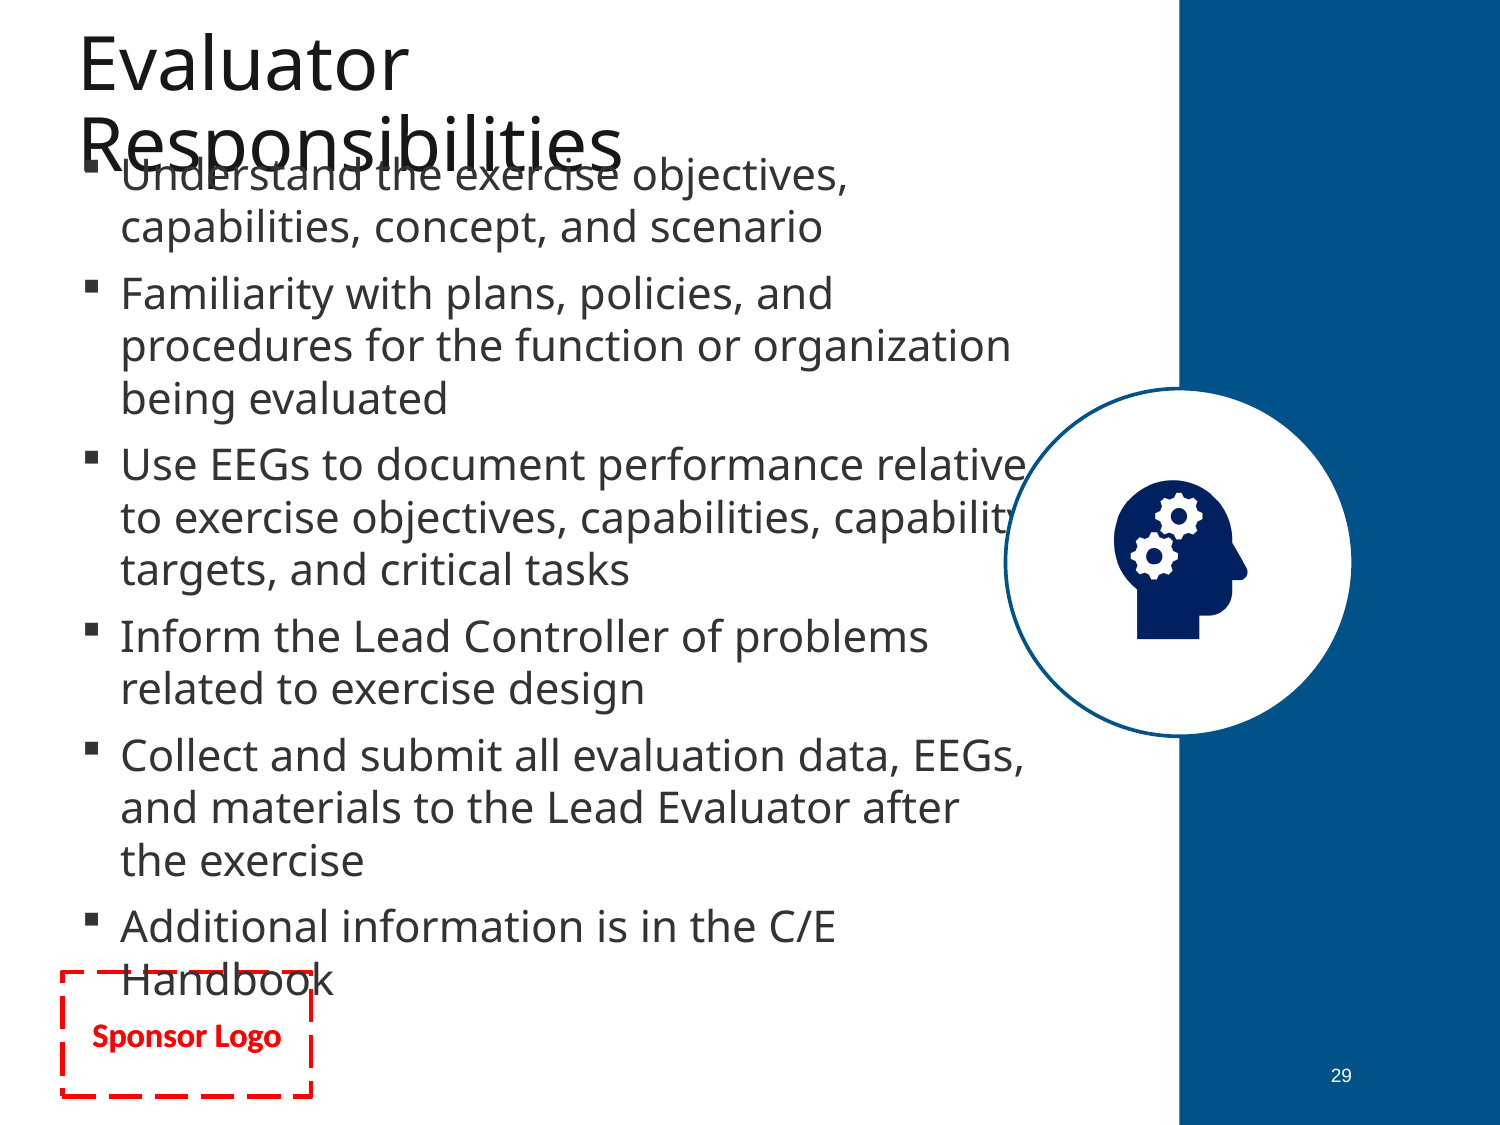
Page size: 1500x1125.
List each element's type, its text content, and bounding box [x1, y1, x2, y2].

list Understand the exercise objectives, capabilities, concept, and scenario Familiarity with plans, policies, and procedures for the function or organization being evaluated Use EEGs to document performance relative to exercise objectives, capabilities, capability targets, and critical tasks Inform the Lead Controller of problems related to exercise design Collect and submit all evaluation data, EEGs, and materials to the Lead Evaluator after the exercise Additional information is in the C/E Handbook [66, 188, 1046, 963]
text_box [1003, 386, 1356, 739]
slide_number 29 [1242, 1052, 1368, 1098]
text_box [1177, 0, 1500, 1125]
picture [1086, 469, 1275, 658]
title Evaluator Responsibilities [62, 24, 982, 189]
